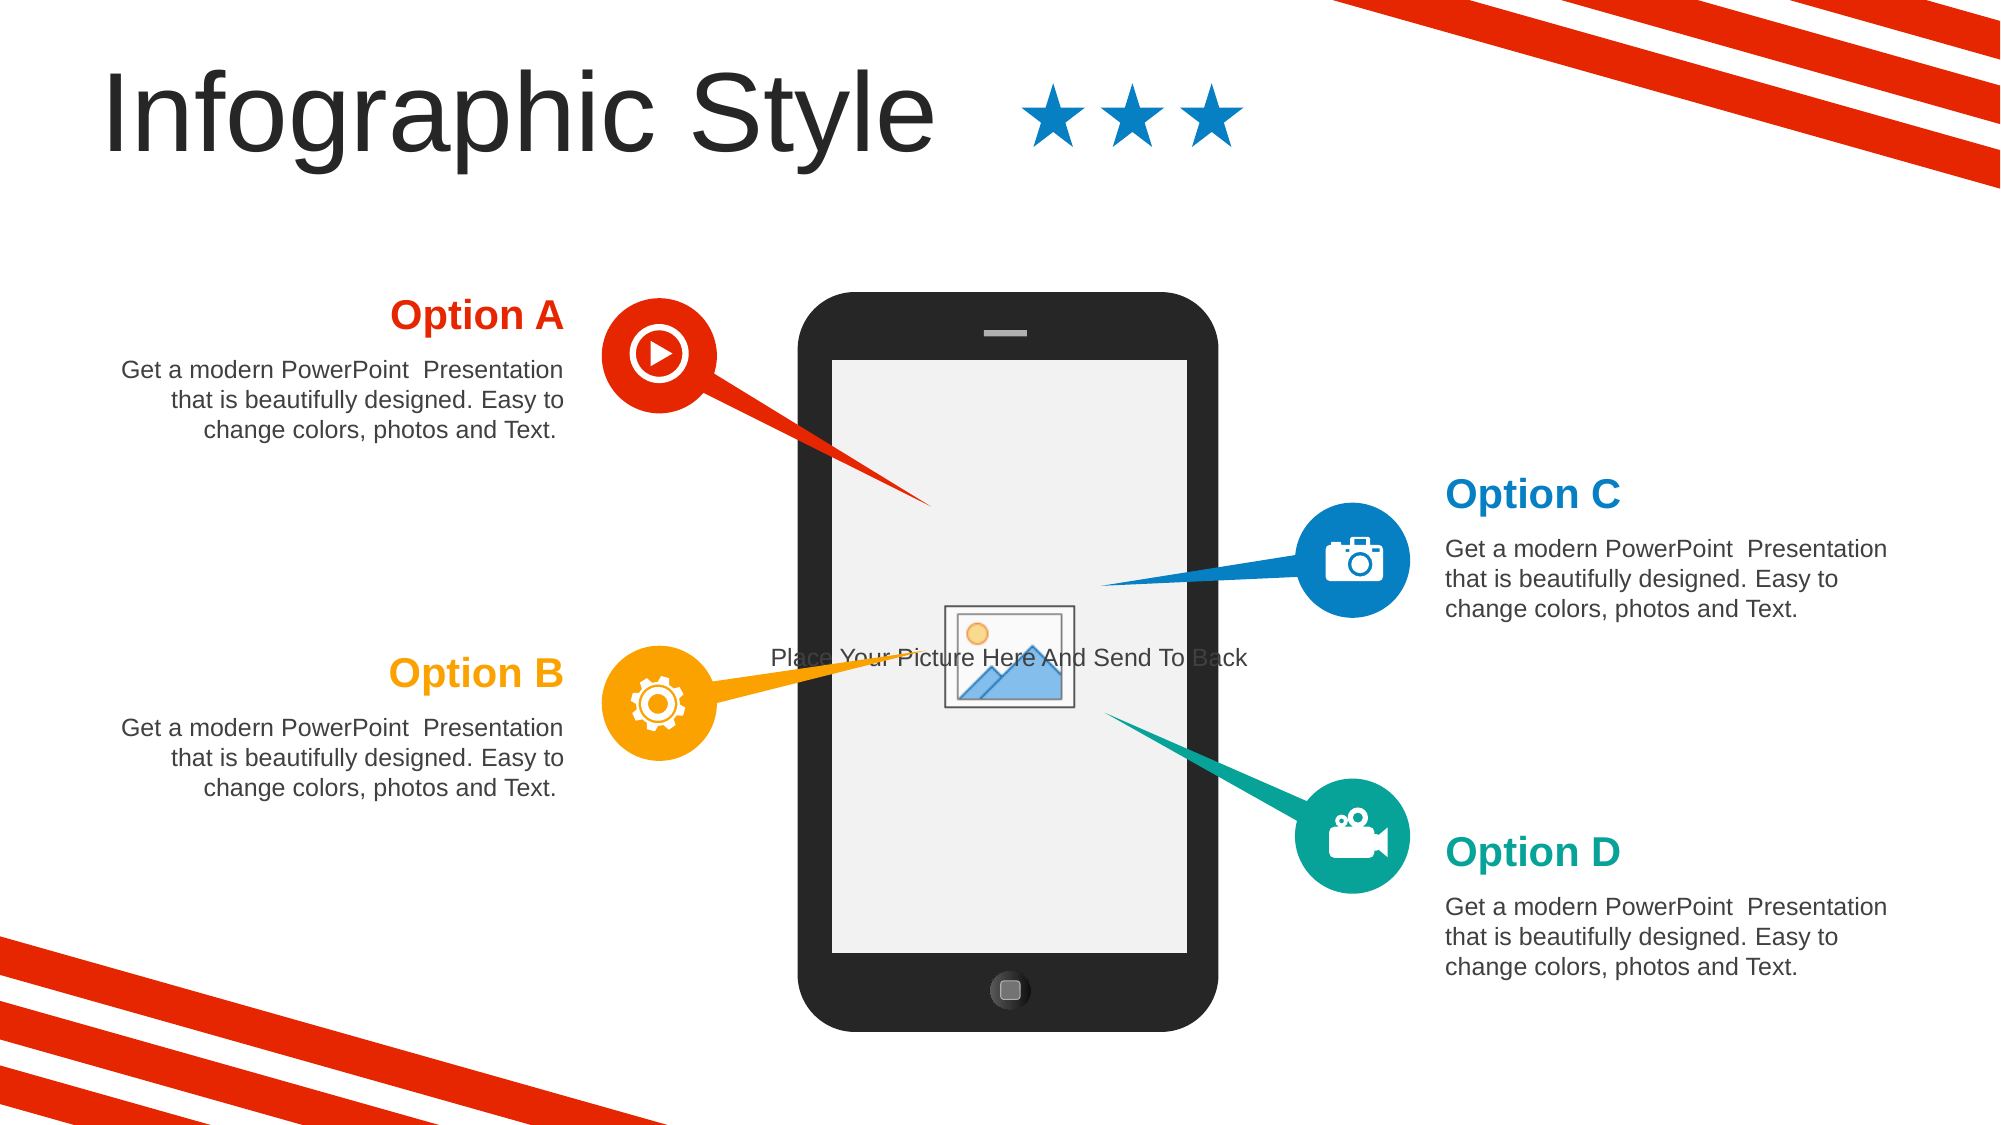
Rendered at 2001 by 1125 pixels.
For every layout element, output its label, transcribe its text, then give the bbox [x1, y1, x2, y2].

text_box [1324, 535, 1385, 583]
text_box [1328, 806, 1389, 860]
text_box [1188, 501, 1412, 619]
text_box [628, 323, 690, 385]
text_box [600, 297, 832, 459]
text_box [629, 674, 687, 733]
list Infographic Style [86, 55, 1899, 175]
picture [832, 360, 1188, 953]
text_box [1430, 817, 1910, 989]
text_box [98, 638, 580, 810]
text_box [1188, 748, 1412, 895]
text_box [600, 644, 832, 762]
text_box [98, 280, 580, 452]
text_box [1430, 459, 1910, 631]
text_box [1021, 83, 1244, 148]
